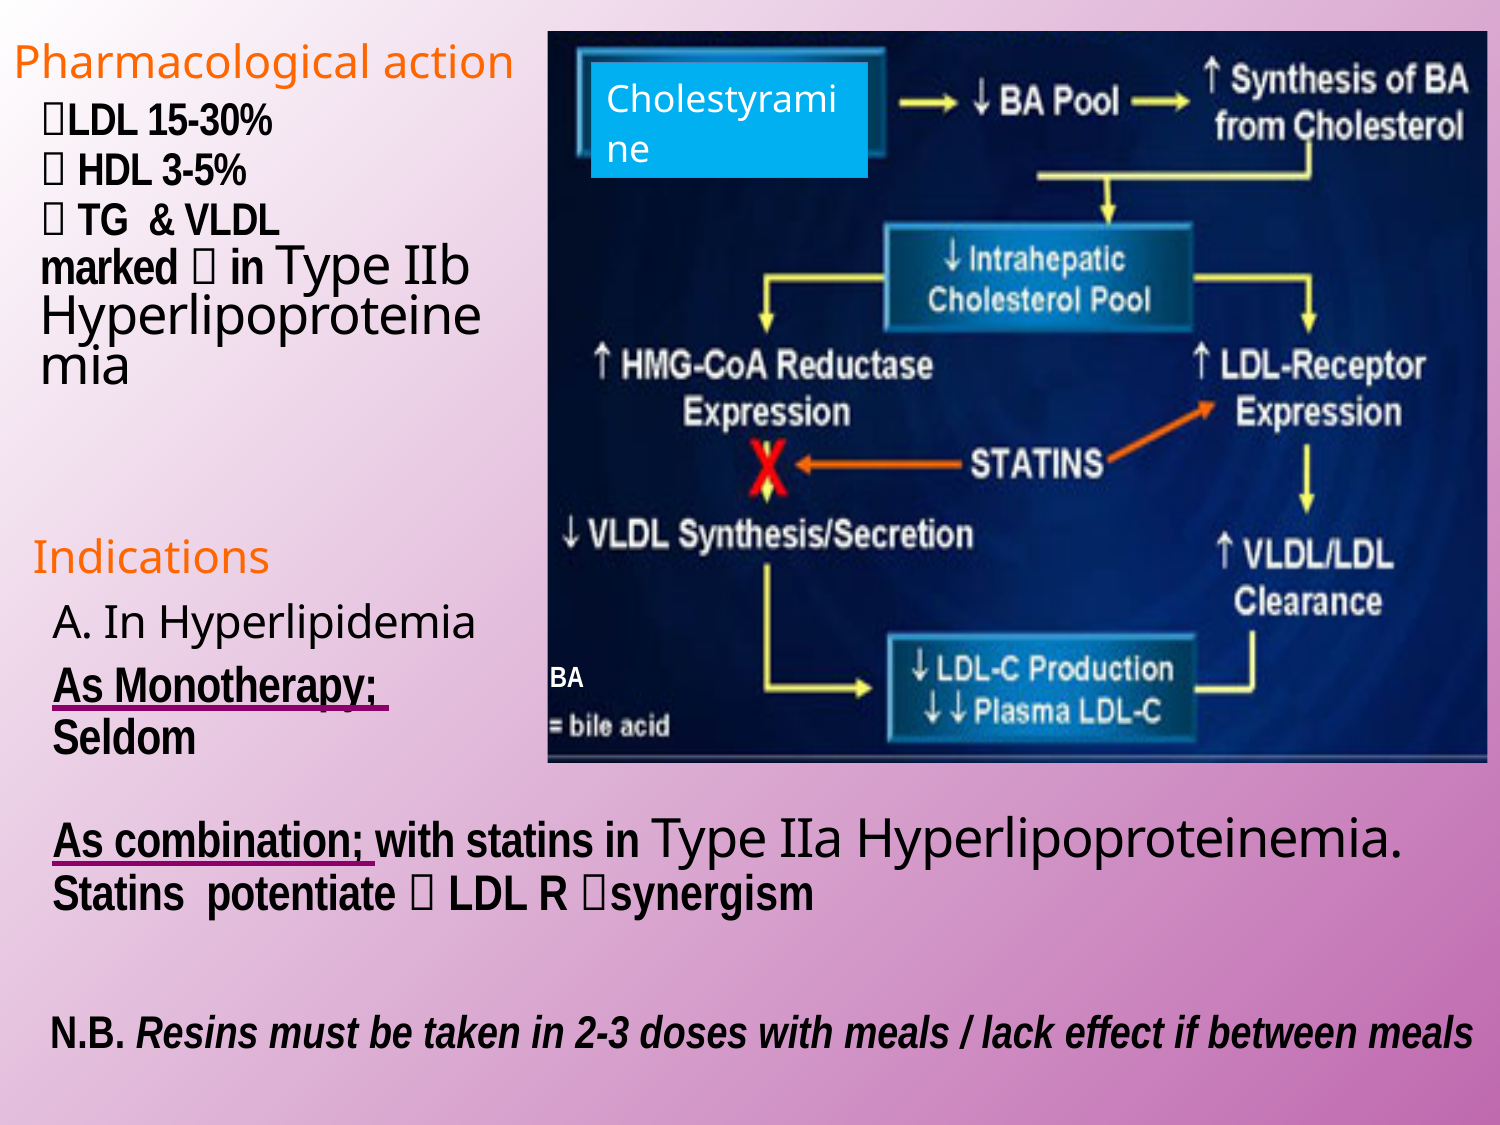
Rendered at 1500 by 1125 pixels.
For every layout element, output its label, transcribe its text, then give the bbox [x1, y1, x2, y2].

text_box A. In Hyperlipidemia As Monotherapy; Seldom As combination; with statins in Type IIa Hyperlipoproteinemia. Statins potentiate  LDL R synergism [37, 588, 1475, 929]
text_box Indications [18, 519, 286, 590]
text_box LDL 15-30%  HDL 3-5%  TG & VLDL marked  in Type IIb Hyperlipoproteinemia [24, 87, 525, 403]
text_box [534, 30, 1488, 763]
text_box Pharmacological action [0, 24, 530, 95]
text_box N.B. Resins must be taken in 2-3 doses with meals / lack effect if between meals [35, 994, 1500, 1065]
